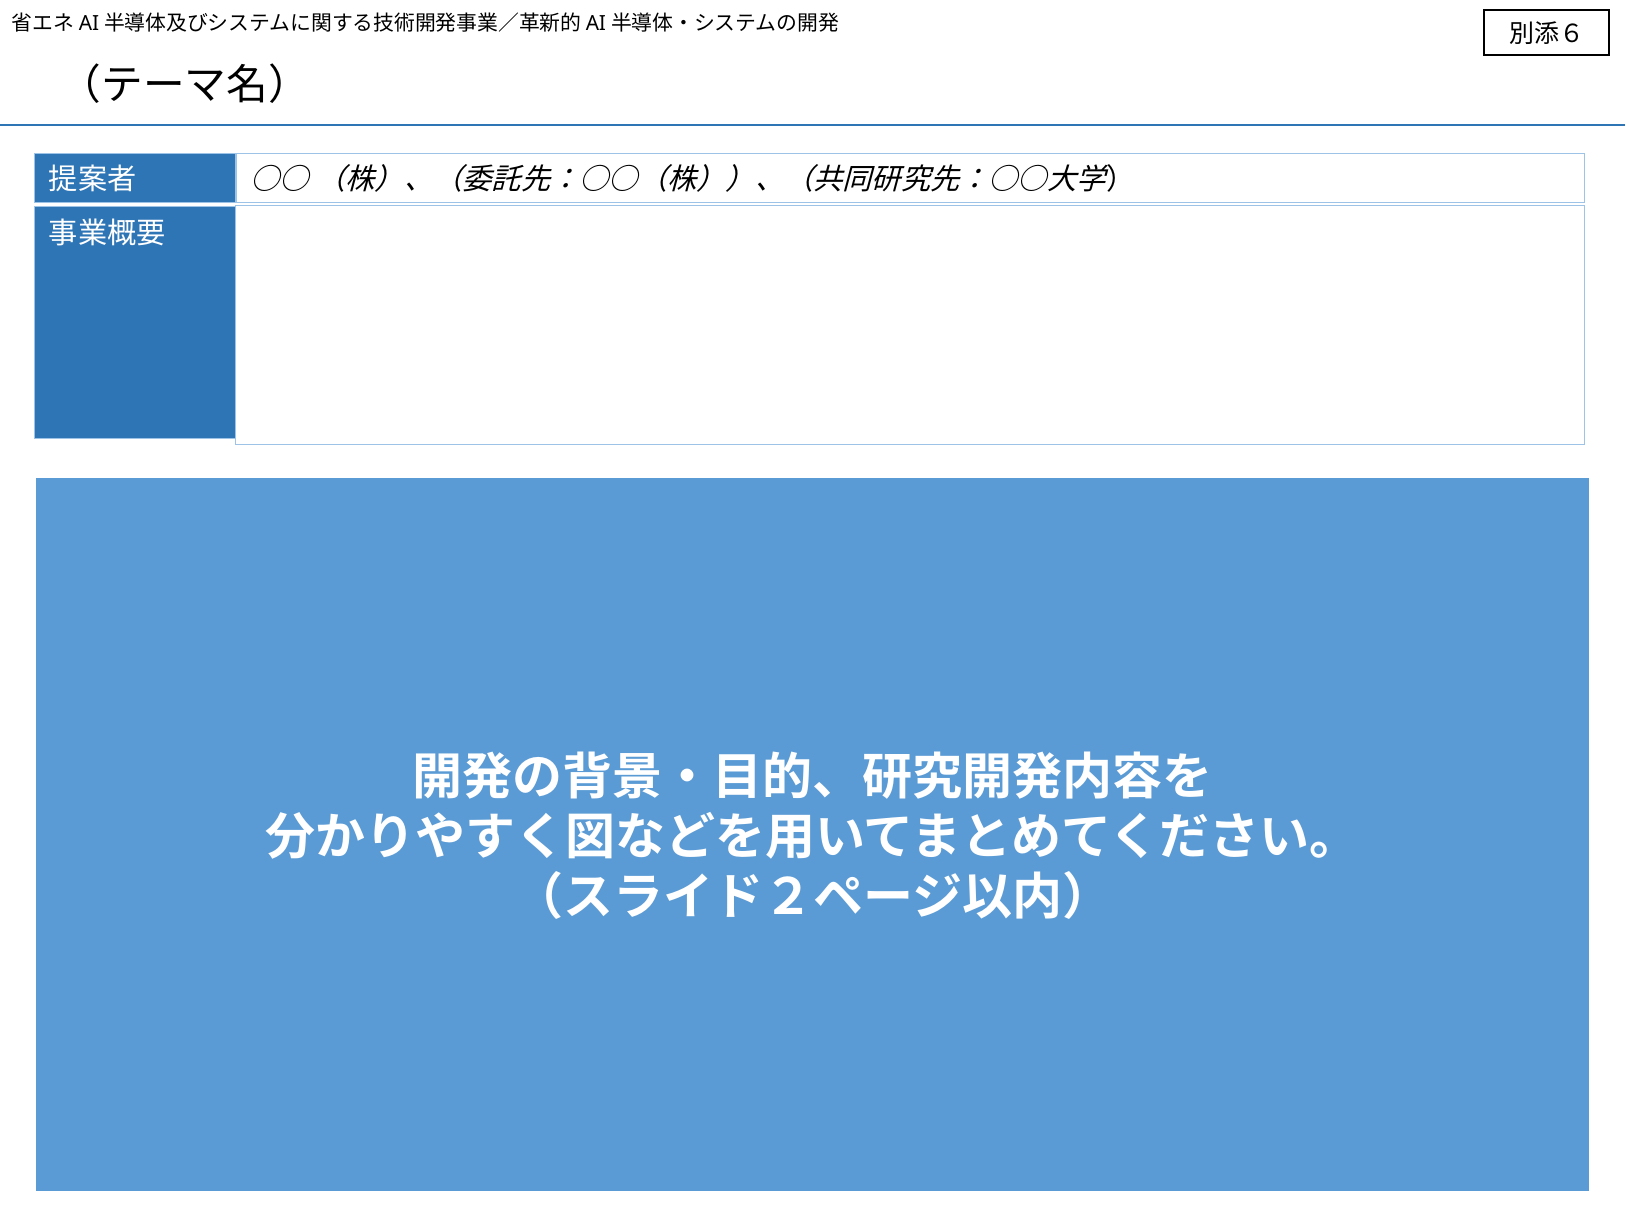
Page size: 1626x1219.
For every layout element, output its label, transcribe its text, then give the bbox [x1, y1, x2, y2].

title （テーマ名） [44, 26, 1463, 117]
text_box [235, 205, 1585, 445]
text_box 別添６ [1484, 9, 1610, 56]
text_box 事業概要 [34, 206, 235, 439]
text_box 開発の背景・目的、研究開発内容を 分かりやすく図などを用いてまとめてください。 （スライド２ページ以内） [33, 475, 1592, 1194]
text_box 省エネAI半導体及びシステムに関する技術開発事業／革新的AI半導体・システムの開発 [0, 2, 854, 43]
text_box ○○（株）、（委託先：○○（株））、（共同研究先：○○大学） [236, 153, 1585, 203]
text_box 提案者 [34, 153, 236, 203]
